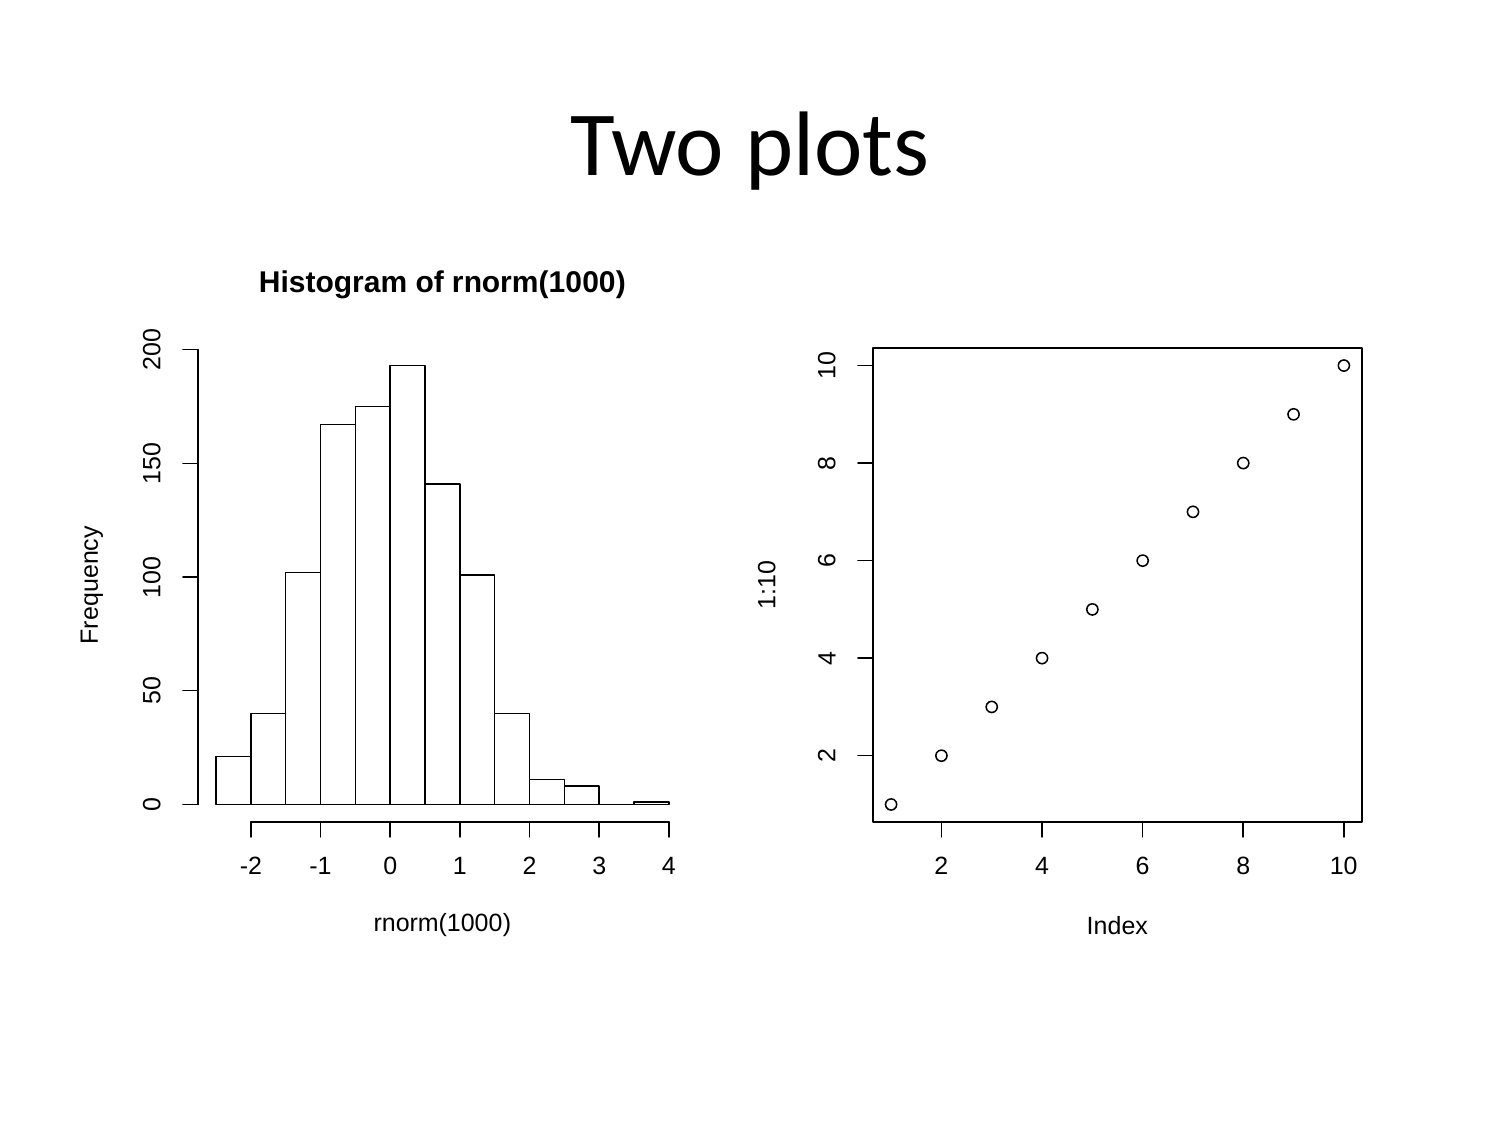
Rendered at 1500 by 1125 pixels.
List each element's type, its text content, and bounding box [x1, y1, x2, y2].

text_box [74, 224, 748, 976]
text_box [749, 224, 1426, 976]
title Two plots [75, 45, 1425, 224]
